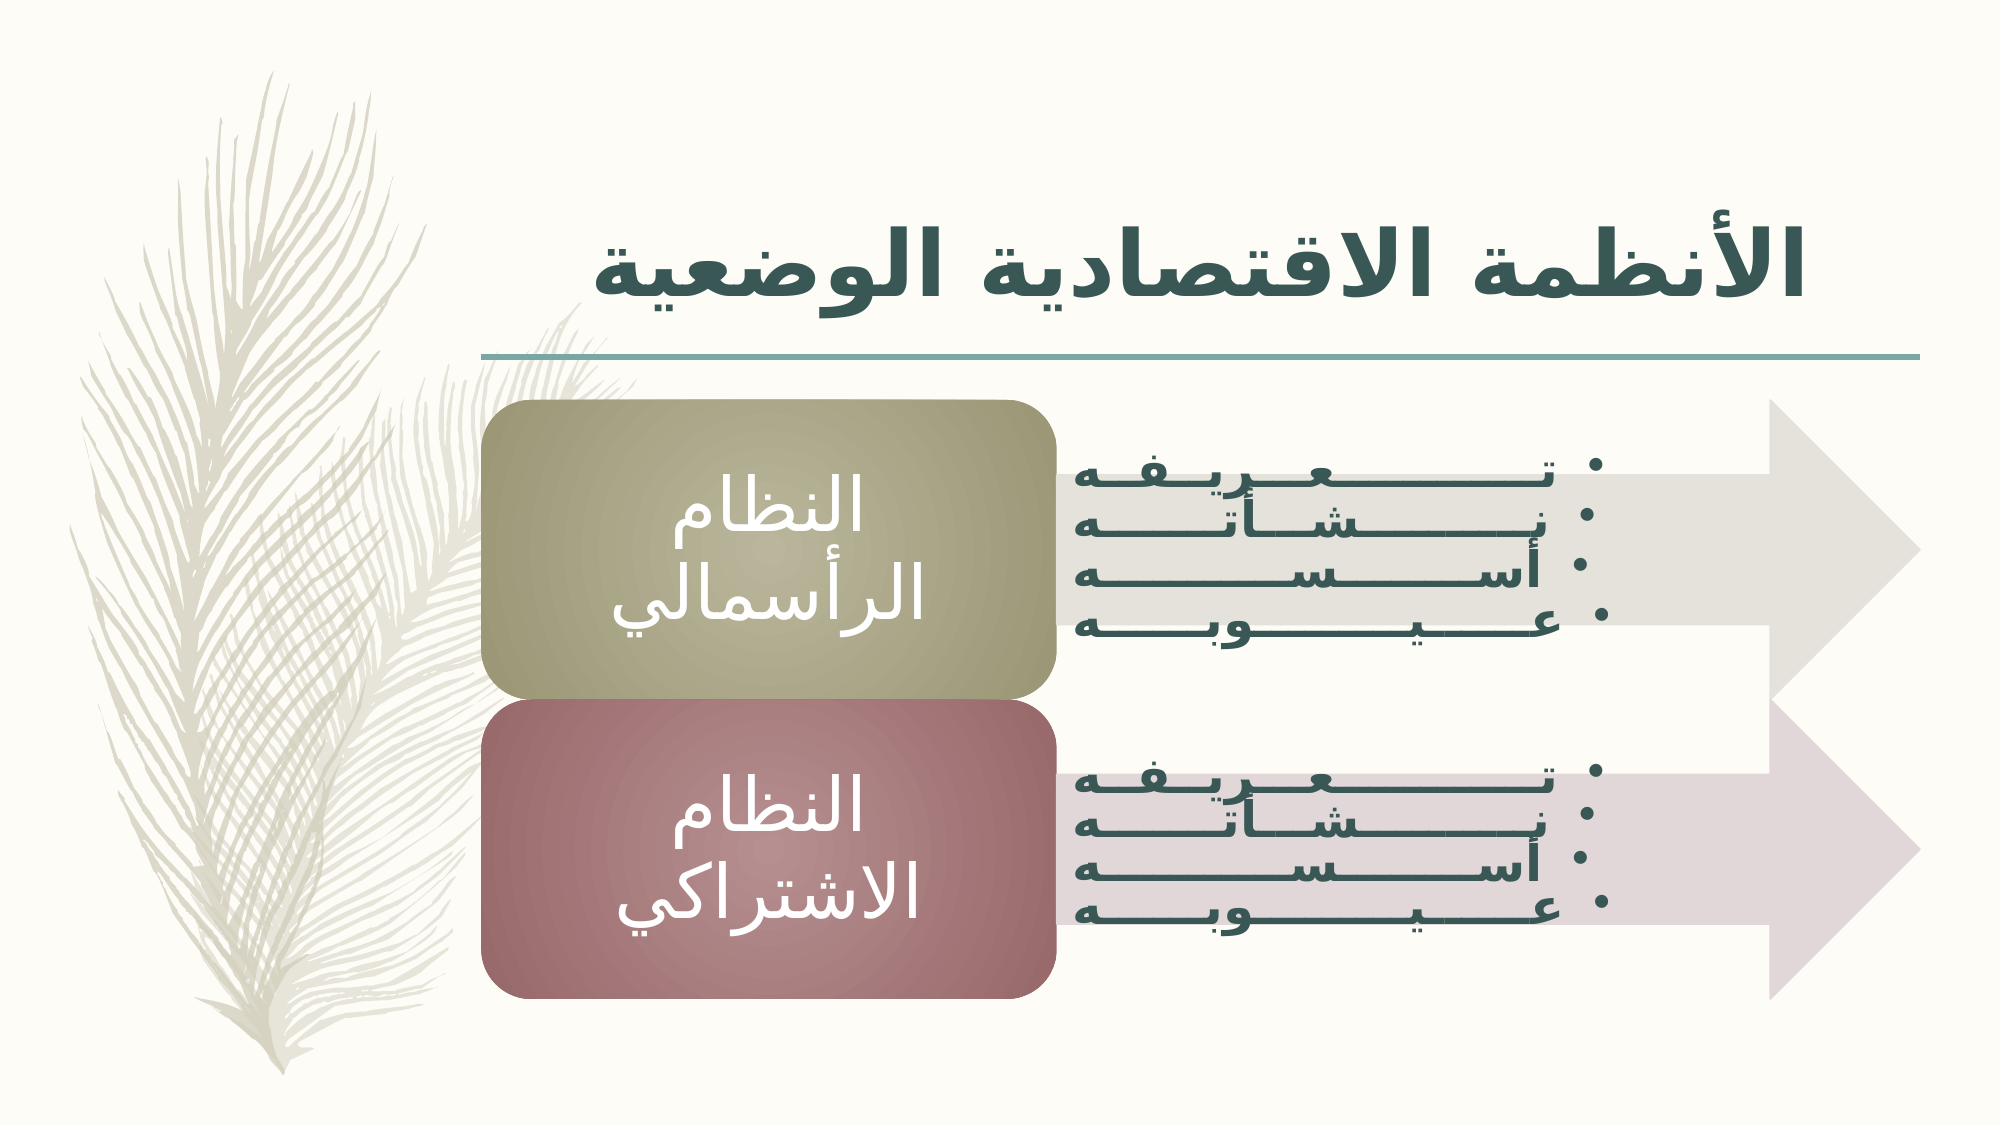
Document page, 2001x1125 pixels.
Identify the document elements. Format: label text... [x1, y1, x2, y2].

title الأنظمة الاقتصادية الوضعية [481, 93, 1920, 350]
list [480, 399, 1921, 1000]
